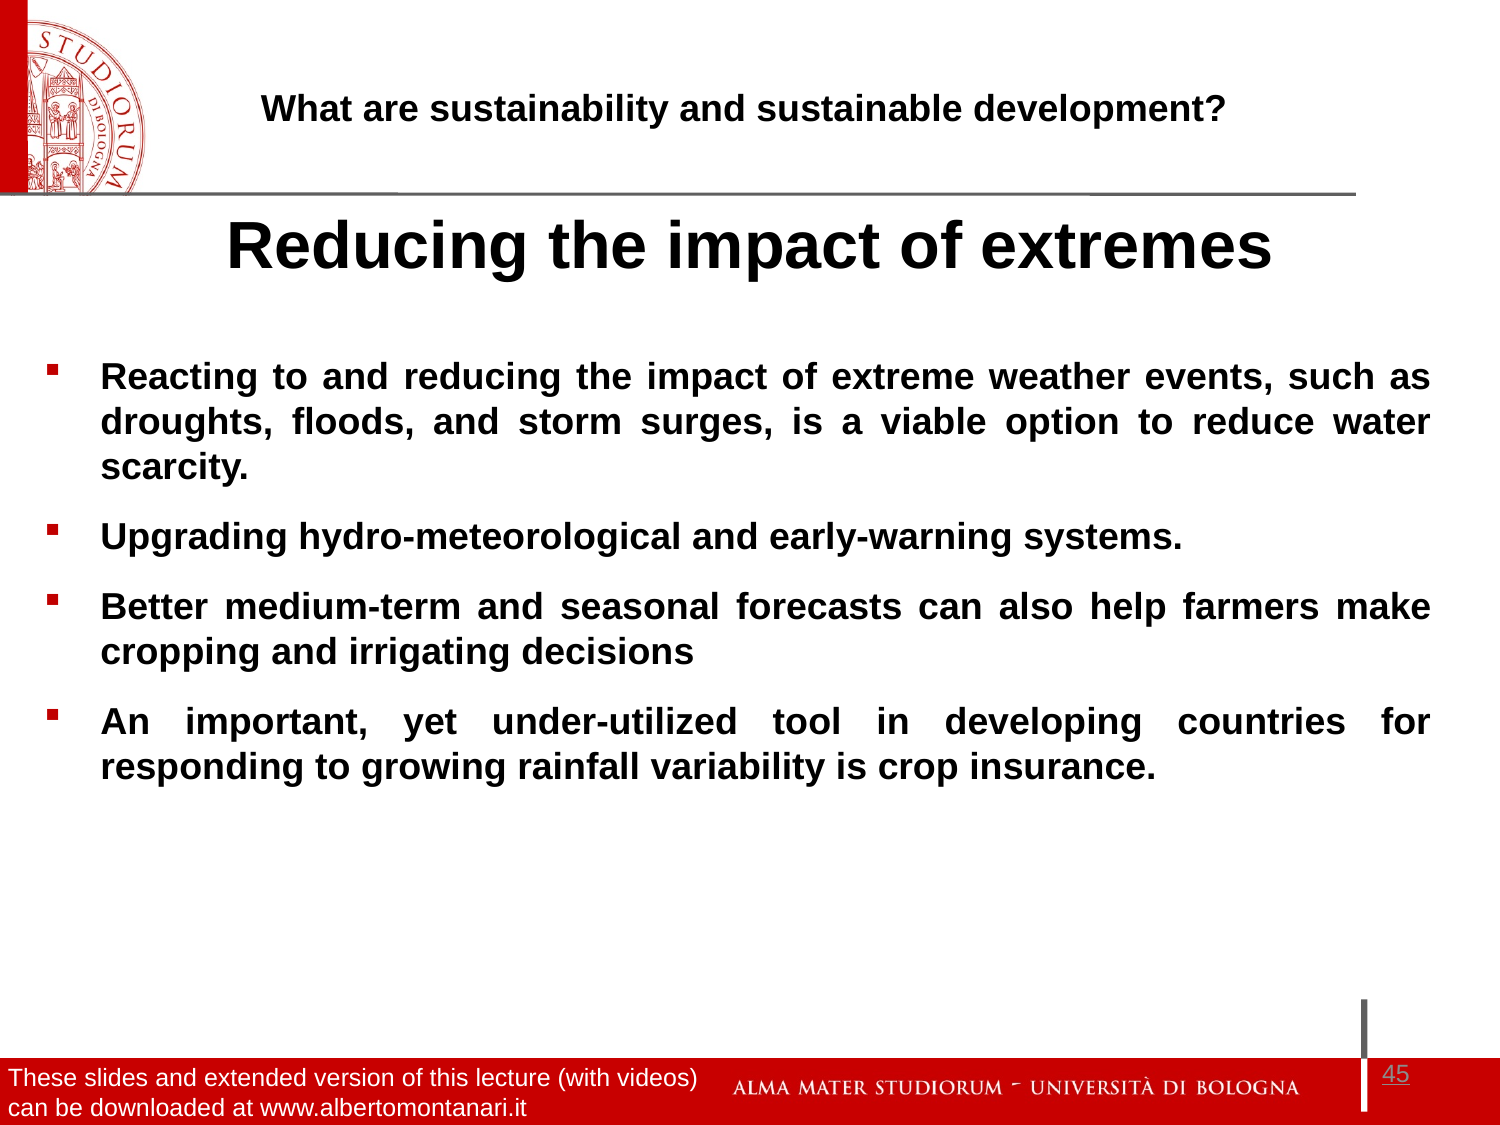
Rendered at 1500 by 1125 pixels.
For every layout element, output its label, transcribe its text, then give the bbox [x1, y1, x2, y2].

list Reacting to and reducing the impact of extreme weather events, such as droughts, floods, and storm surges, is a viable option to reduce water scarcity. Upgrading hydro-meteorological and early-warning systems. Better medium-term and seasonal forecasts can also help farmers make cropping and irrigating decisions An important, yet under-utilized tool in developing countries for responding to growing rainfall variability is crop insurance. [29, 344, 1447, 997]
picture [28, 16, 151, 192]
text_box Reducing the impact of extremes [53, 194, 1447, 290]
slide_number 45 [1074, 1042, 1425, 1103]
picture [0, 1058, 1500, 1125]
